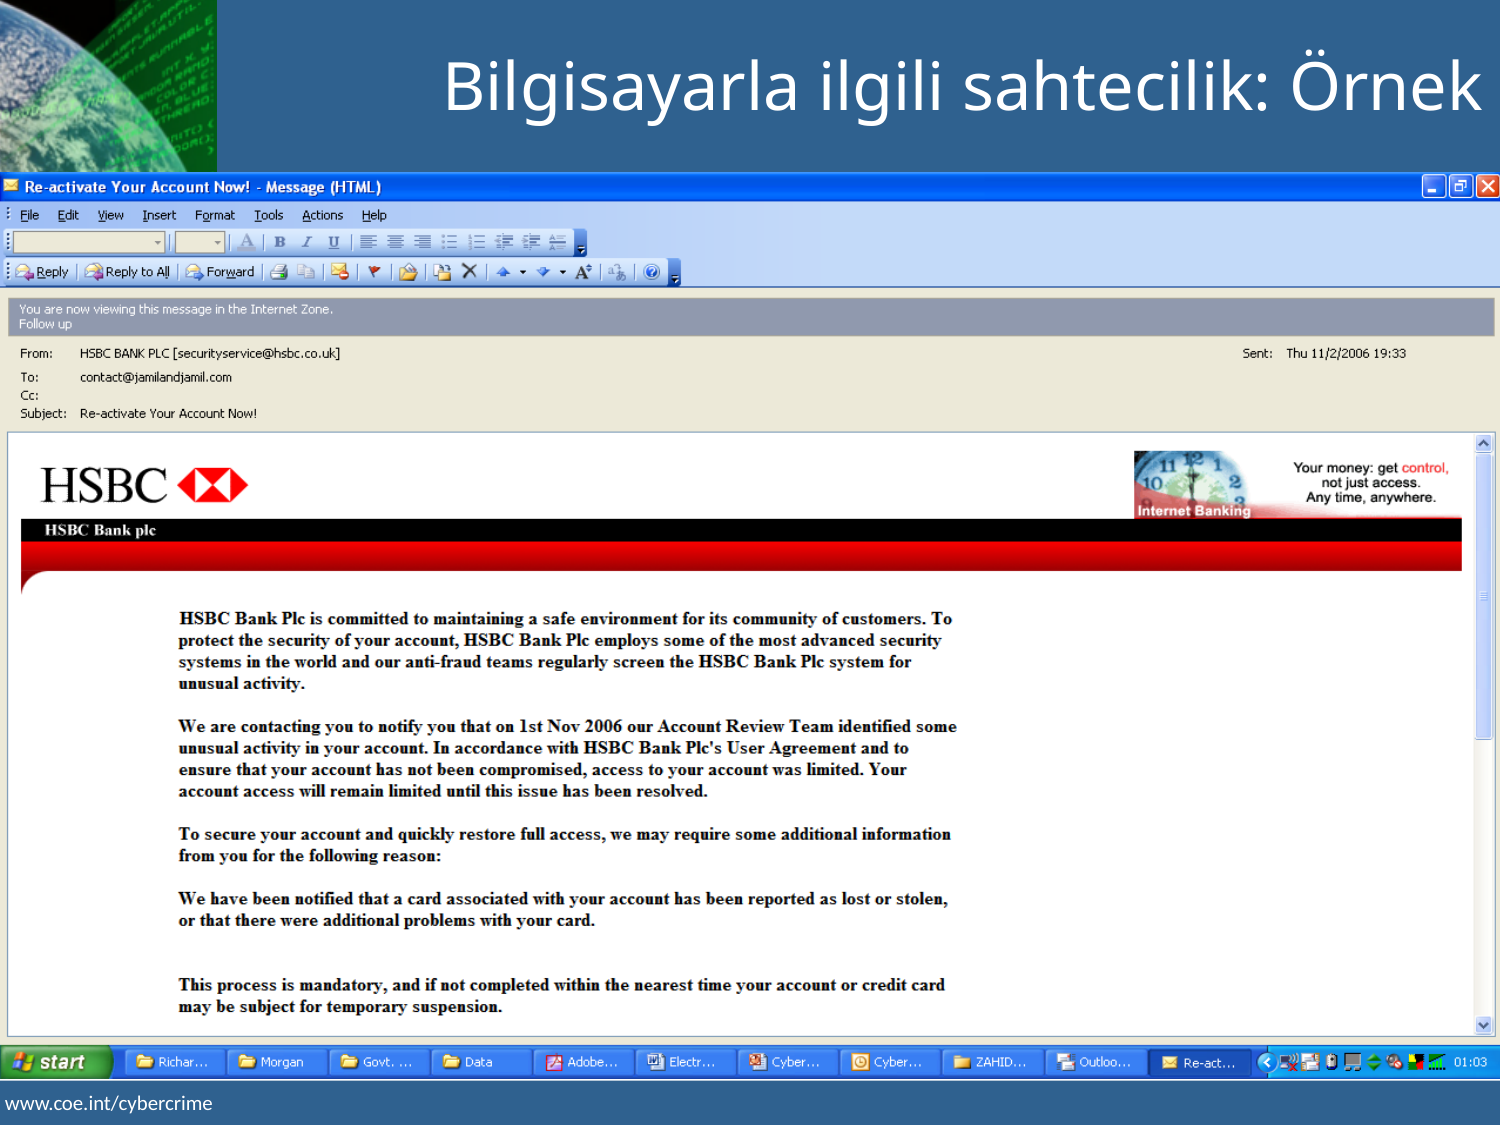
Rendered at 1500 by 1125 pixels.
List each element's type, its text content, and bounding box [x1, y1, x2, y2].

text_box Bilgisayarla ilgili sahtecilik: Örnek [247, 36, 1500, 131]
picture [0, 0, 217, 172]
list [0, 172, 1500, 1079]
